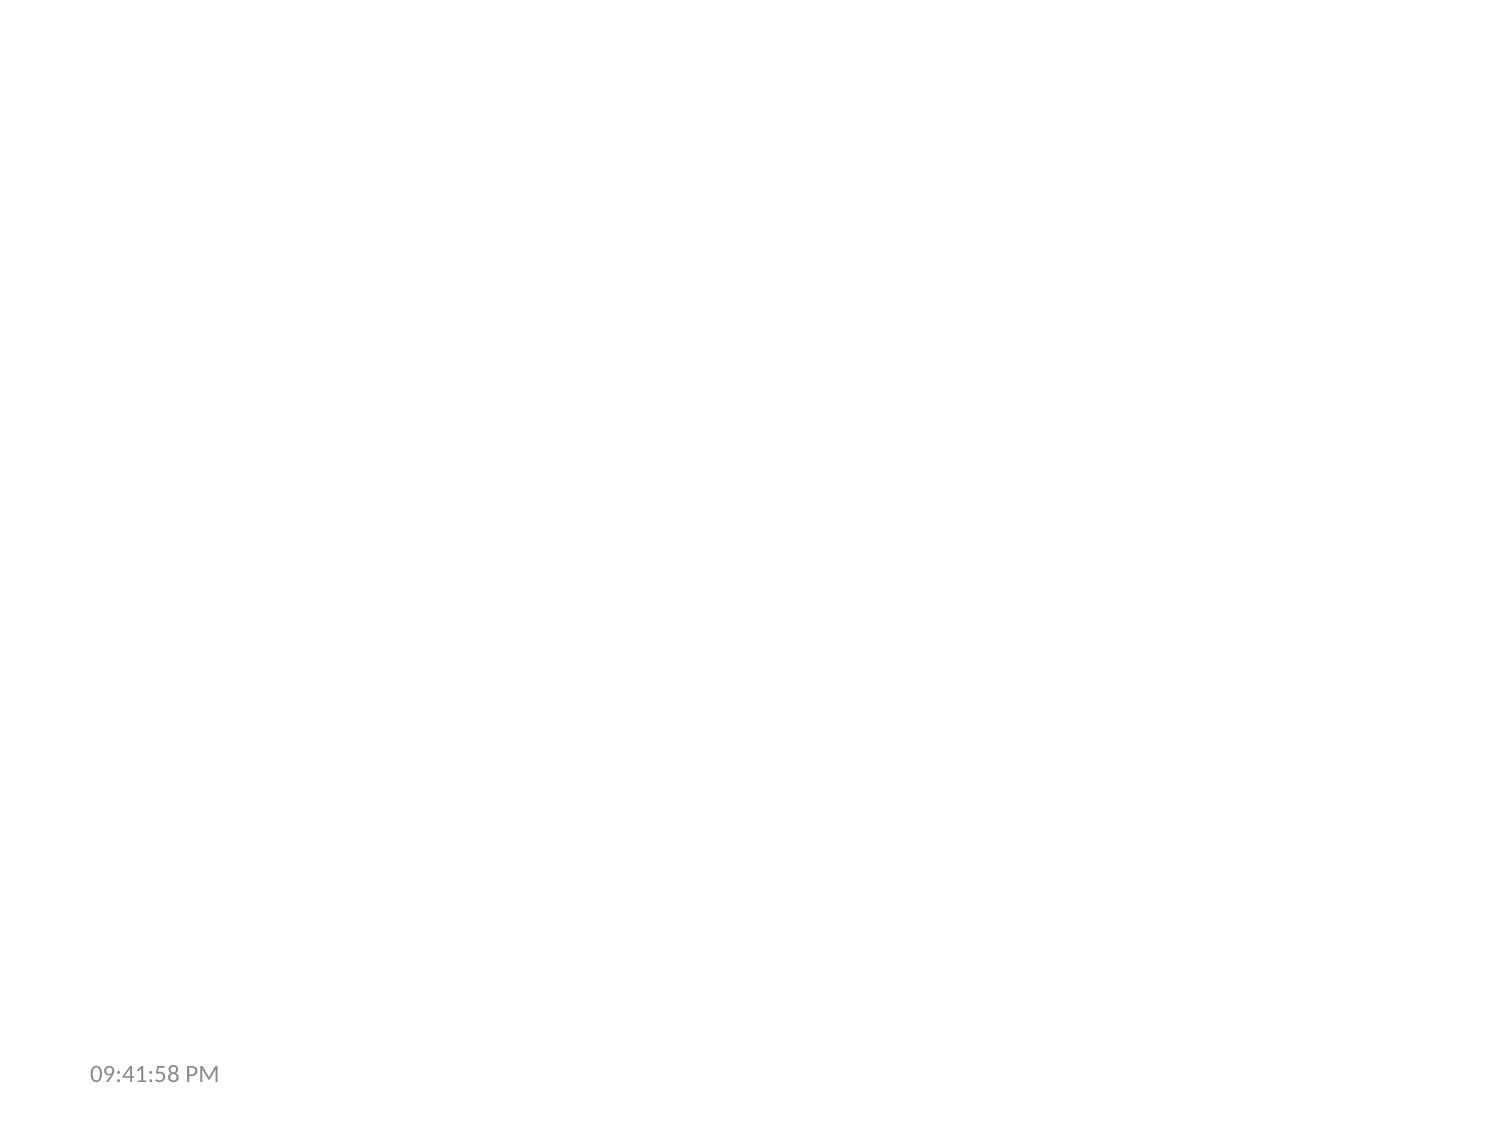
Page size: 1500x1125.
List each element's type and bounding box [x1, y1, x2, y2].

slide_number [75, 1042, 425, 1103]
